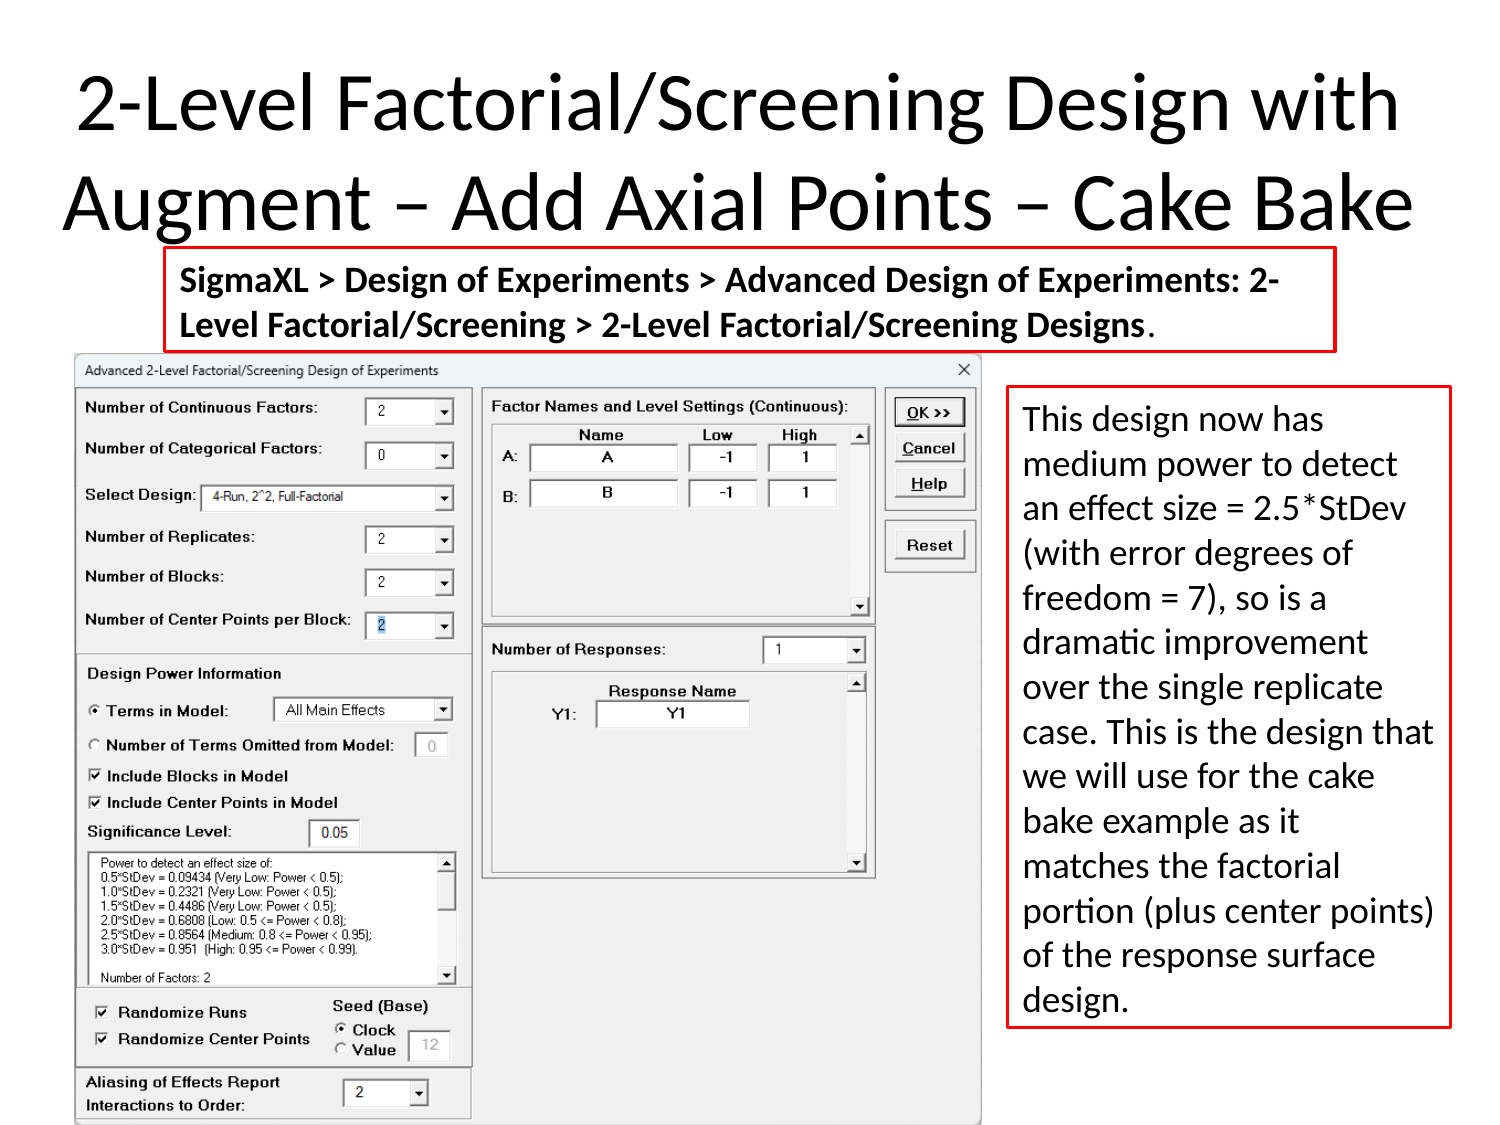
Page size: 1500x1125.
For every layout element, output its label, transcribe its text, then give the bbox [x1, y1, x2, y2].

text_box SigmaXL > Design of Experiments > Advanced Design of Experiments: 2-Level Factorial/Screening > 2-Level Factorial/Screening Designs. [164, 247, 1336, 352]
picture [73, 353, 982, 1125]
title 2-Level Factorial/Screening Design with Augment – Add Axial Points – Cake Bake [0, 39, 1500, 153]
text_box This design now has medium power to detect an effect size = 2.5*StDev (with error degrees of freedom = 7), so is a dramatic improvement over the single replicate case. This is the design that we will use for the cake bake example as it matches the factorial portion (plus center points) of the response surface design. [1007, 386, 1451, 1028]
